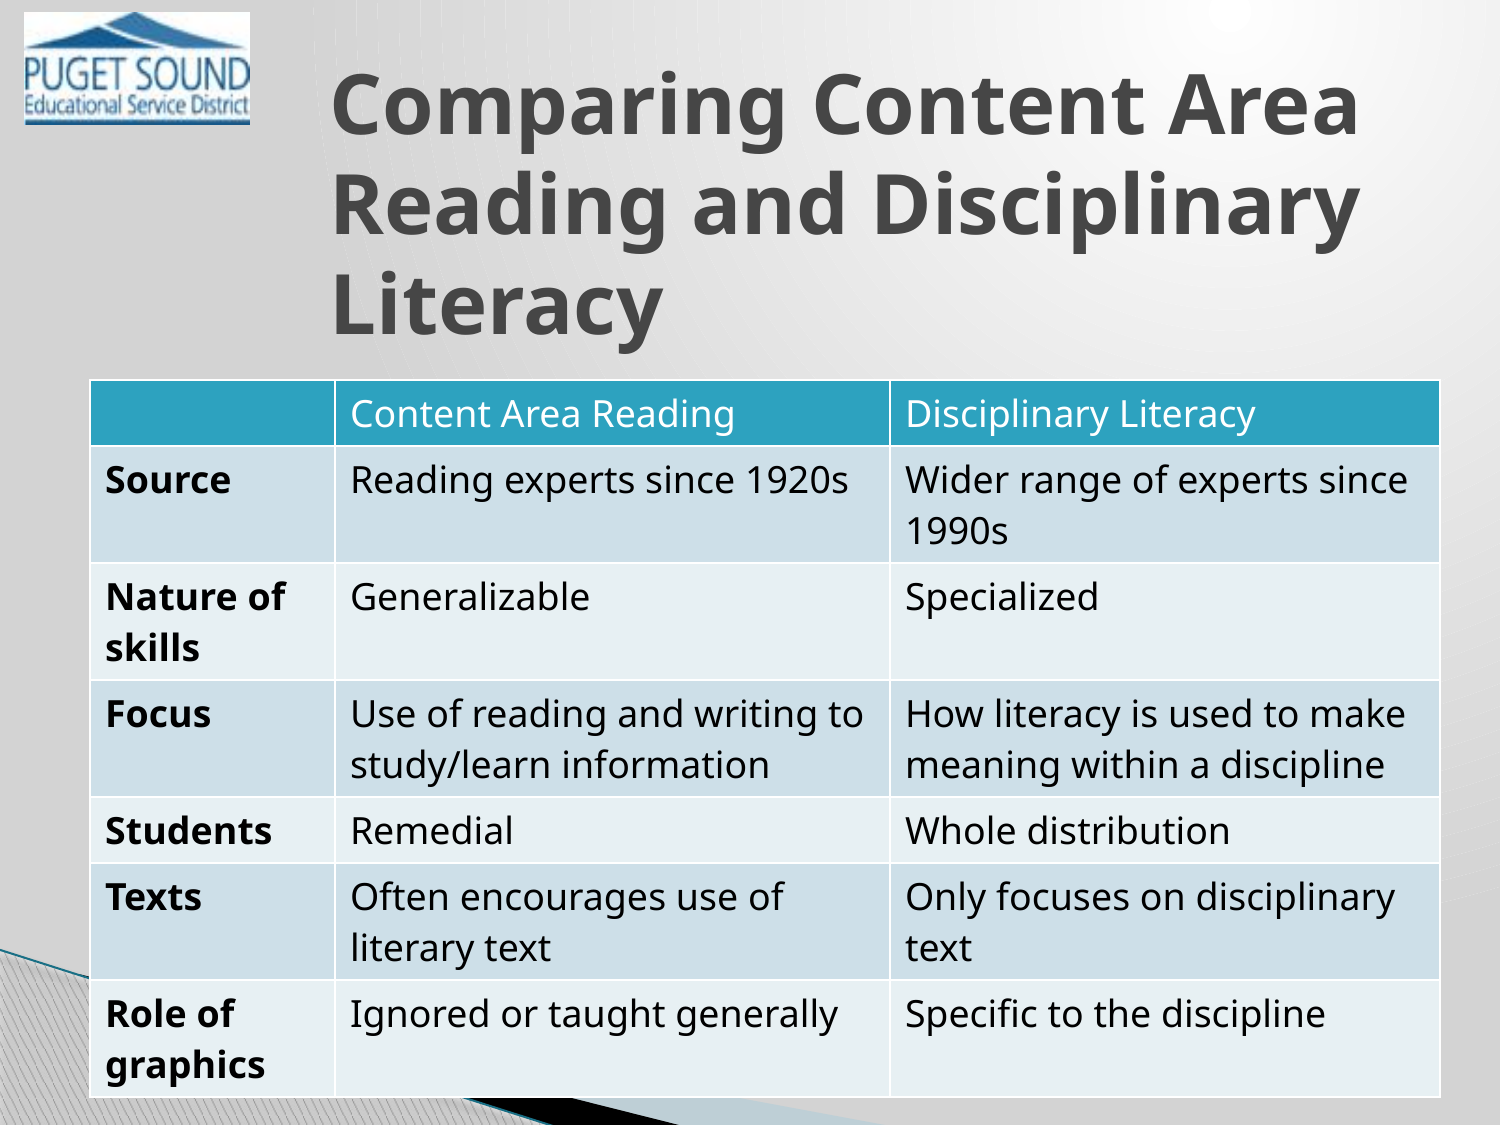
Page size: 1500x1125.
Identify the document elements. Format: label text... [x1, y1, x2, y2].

table_cell Specialized [891, 564, 1439, 679]
table_cell Generalizable [336, 564, 889, 679]
table_header Content Area Reading [336, 381, 889, 445]
title Comparing Content Area Reading and Disciplinary Literacy [315, 157, 1441, 246]
table_header [91, 381, 334, 445]
table_cell Role of graphics [91, 981, 334, 1096]
table_header Disciplinary Literacy [891, 381, 1439, 445]
table_cell Nature of skills [91, 564, 334, 679]
table_cell Texts [91, 864, 334, 979]
table_cell Ignored or taught generally [336, 981, 889, 1096]
table_cell Use of reading and writing to study/learn information [336, 681, 889, 796]
picture [24, 12, 250, 125]
table_cell Remedial [336, 798, 889, 862]
table_cell Only focuses on disciplinary text [891, 864, 1439, 979]
table_cell How literacy is used to make meaning within a discipline [891, 681, 1439, 796]
table_cell Whole distribution [891, 798, 1439, 862]
table_cell Source [91, 447, 334, 562]
table_cell Specific to the discipline [891, 981, 1439, 1096]
table_cell Wider range of experts since 1990s [891, 447, 1439, 562]
table_cell Reading experts since 1920s [336, 447, 889, 562]
table_cell Often encourages use of literary text [336, 864, 889, 979]
table_cell Students [91, 798, 334, 862]
table_cell Focus [91, 681, 334, 796]
